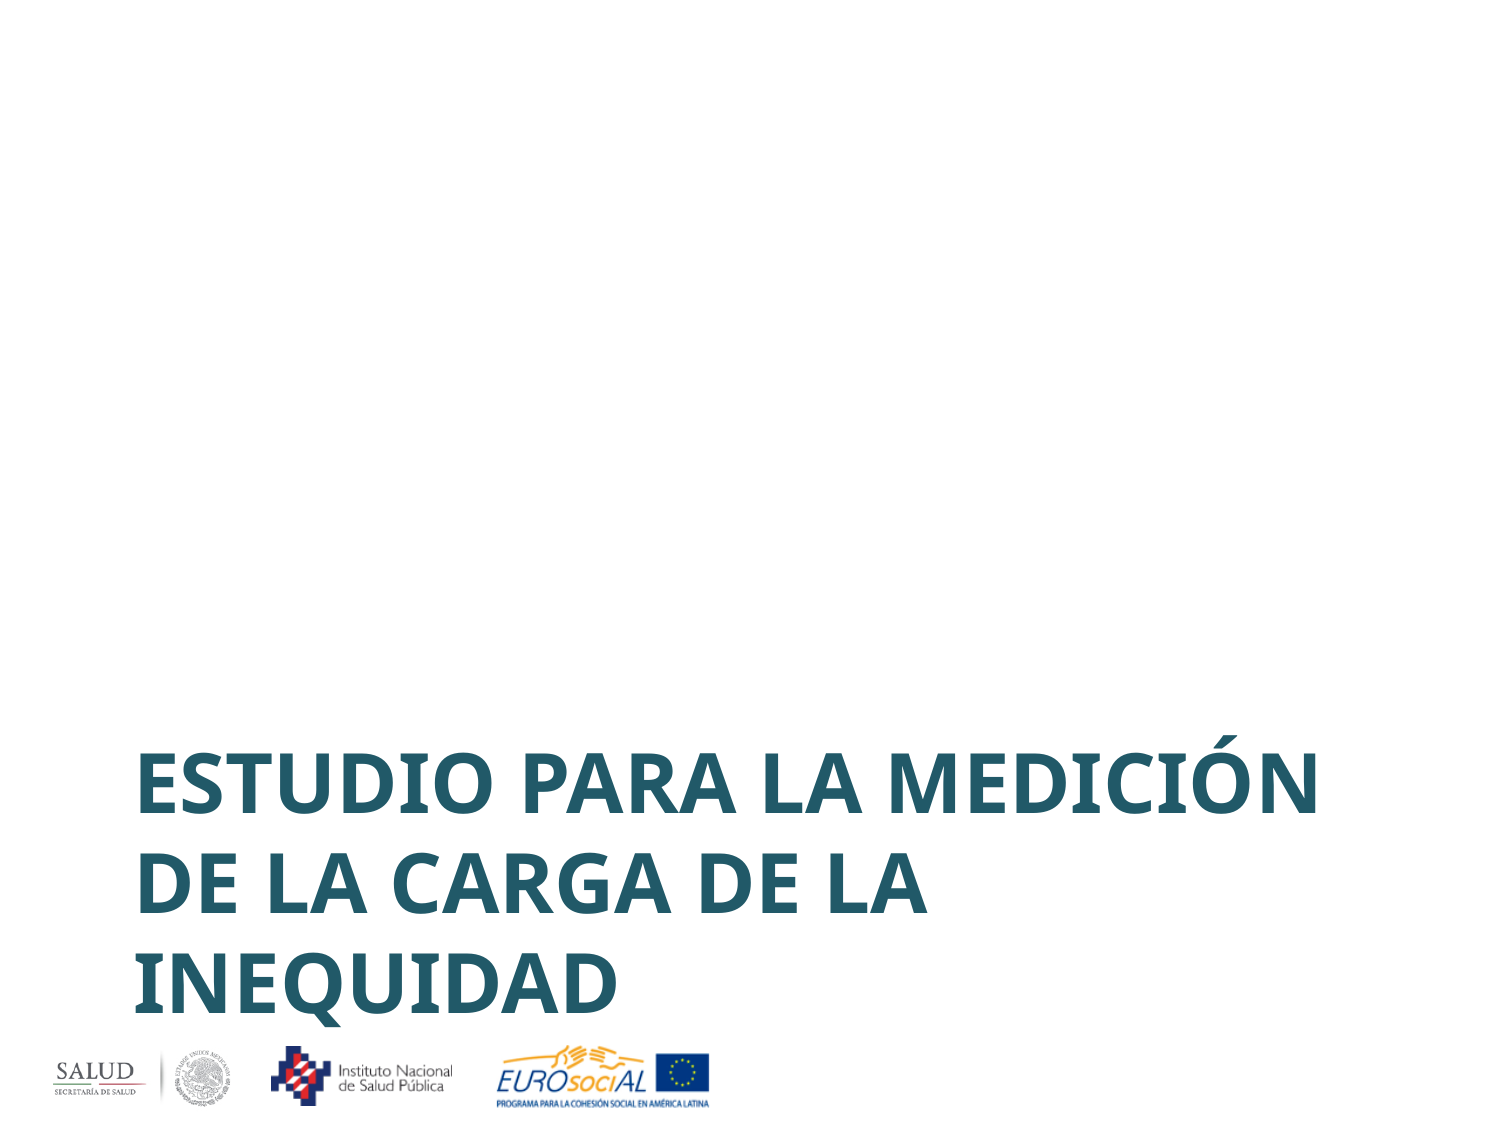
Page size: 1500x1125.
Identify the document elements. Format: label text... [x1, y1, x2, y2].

title Estudio para la medición de la carga de la inequidad [118, 722, 1394, 947]
picture [271, 1046, 452, 1106]
picture [53, 1041, 231, 1112]
picture [490, 1037, 715, 1116]
